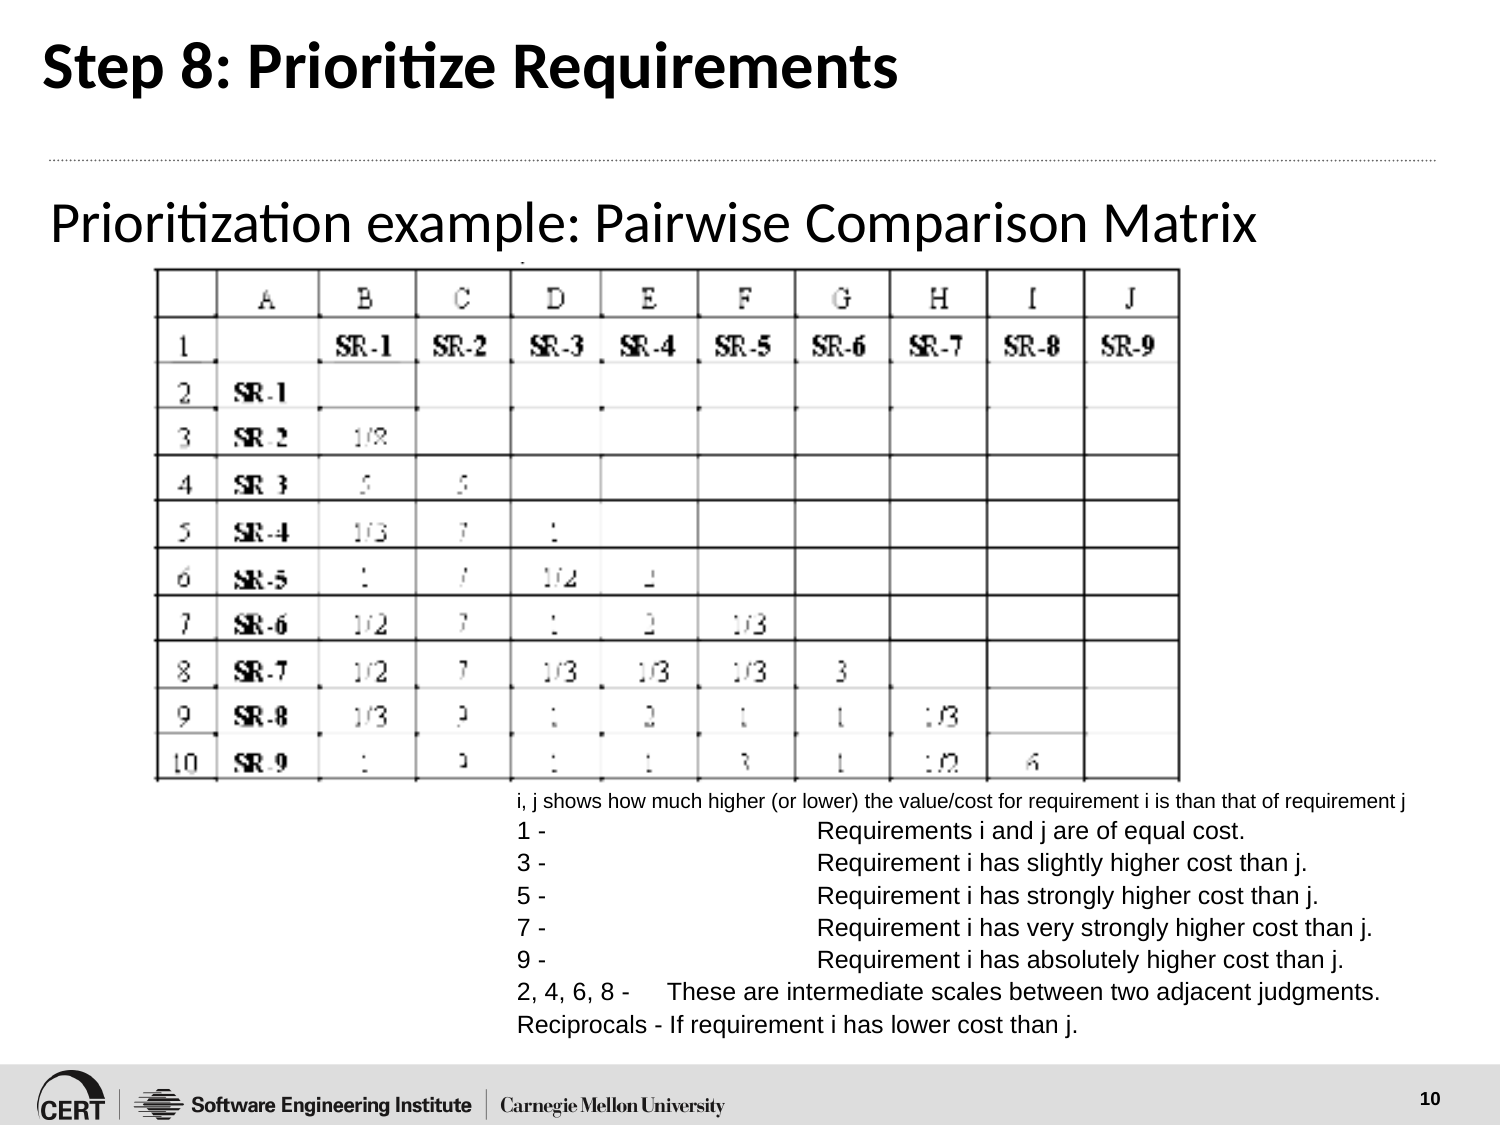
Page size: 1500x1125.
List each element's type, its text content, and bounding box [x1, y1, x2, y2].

text_box i, j shows how much higher (or lower) the value/cost for requirement i is than that of requirement j 1 - Requirements i and j are of equal cost. 3 - Requirement i has slightly higher cost than j. 5 - Requirement i has strongly higher cost than j. 7 - Requirement i has very strongly higher cost than j. 9 - Requirement i has absolutely higher cost than j. 2, 4, 6, 8 - These are intermediate scales between two adjacent judgments. Reciprocals - If requirement i has lower cost than j. [502, 787, 1496, 1045]
picture [37, 1069, 725, 1122]
picture [149, 262, 1188, 792]
list Prioritization example: Pairwise Comparison Matrix [49, 187, 1438, 1001]
title Step 8: Prioritize Requirements [42, 37, 1434, 155]
